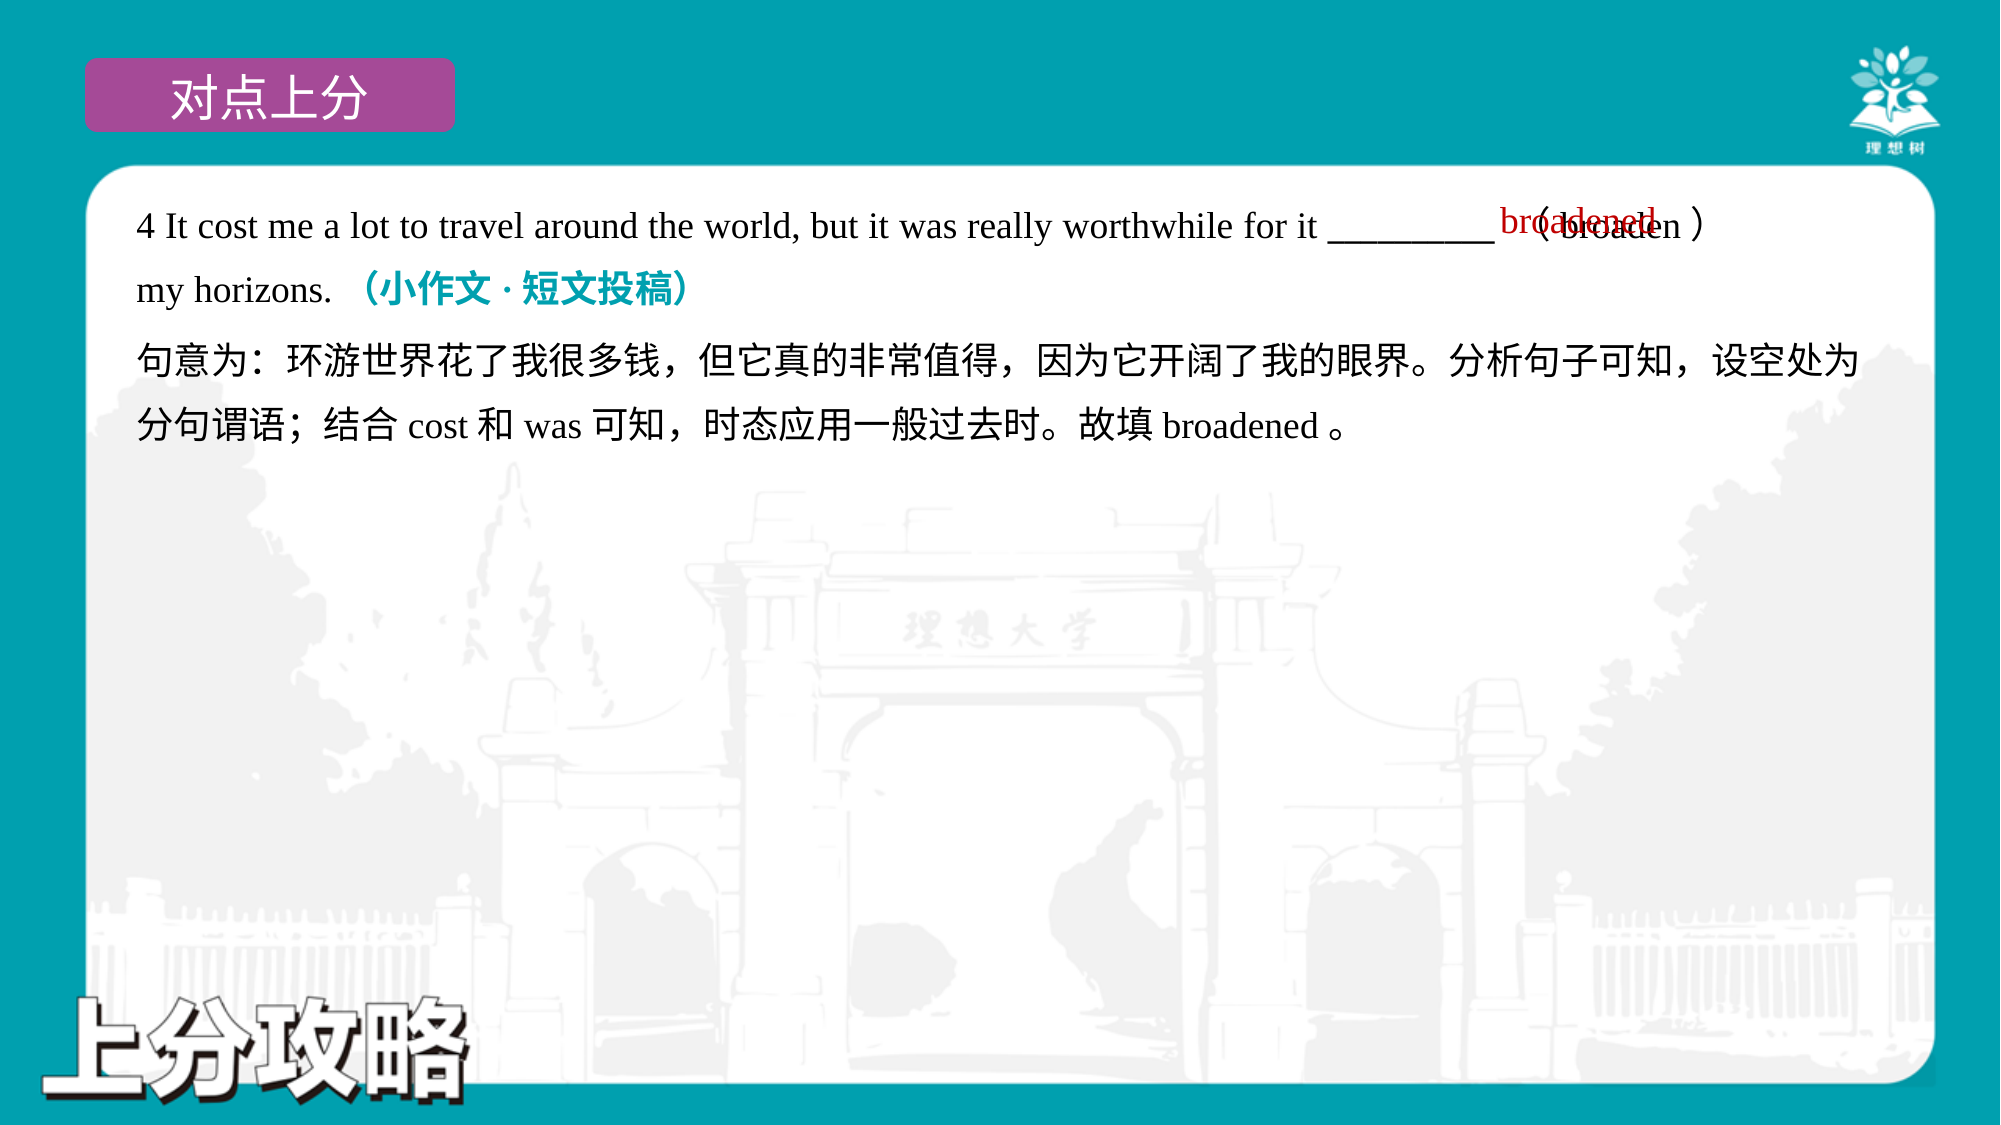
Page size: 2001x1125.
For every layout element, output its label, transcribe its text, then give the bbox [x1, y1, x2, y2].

text_box 句意为：环游世界花了我很多钱，但它真的非常值得，因为它开阔了我的眼界。分析句子可知，设空处为 分句谓语；结合cost和was可知，时态应用一般过去时。故填broadened。 [136, 312, 1865, 440]
picture [0, 0, 2000, 1125]
text_box broadened [1486, 172, 1670, 234]
text_box 4 It cost me a lot to travel around the world, but it was really worthwhile for it __________ （broaden） my horizons.（小作文·短文投稿） [136, 176, 1865, 304]
